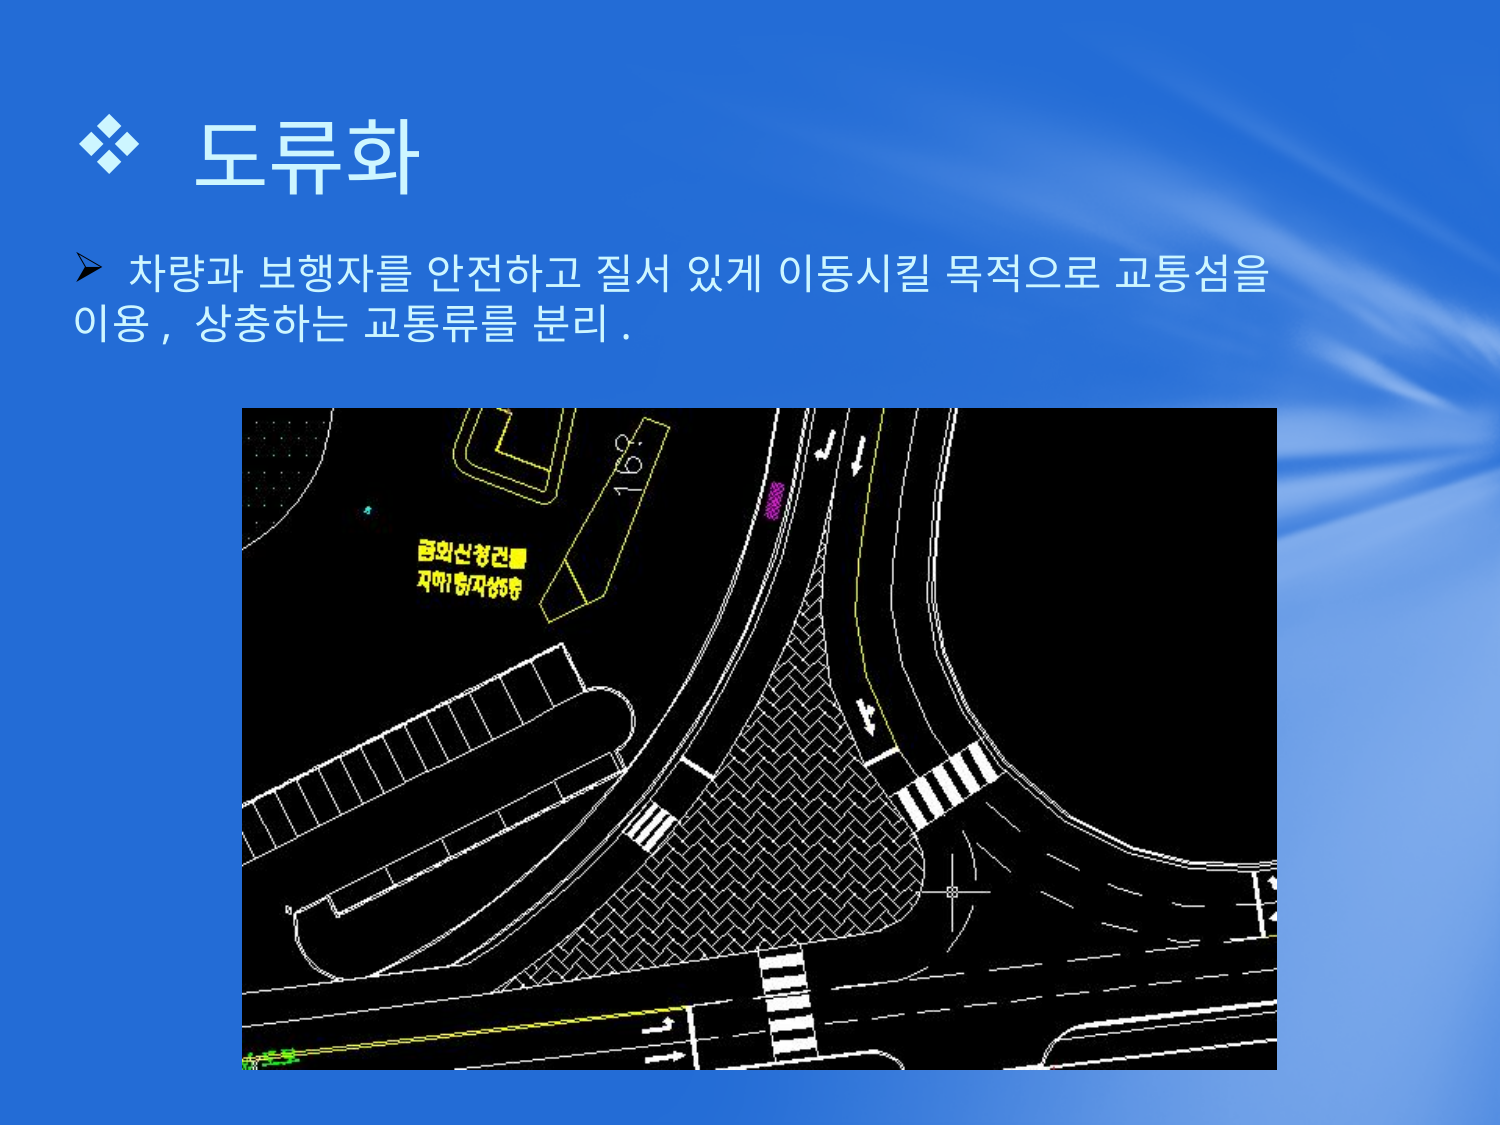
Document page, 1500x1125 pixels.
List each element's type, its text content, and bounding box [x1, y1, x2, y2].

picture [241, 408, 1277, 1071]
list 차량과 보행자를 안전하고 질서 있게 이동시킬 목적으로 교통섬을 이용, 상충하는 교통류를 분리. [57, 239, 1318, 1015]
title 도류화 [57, 37, 1318, 213]
